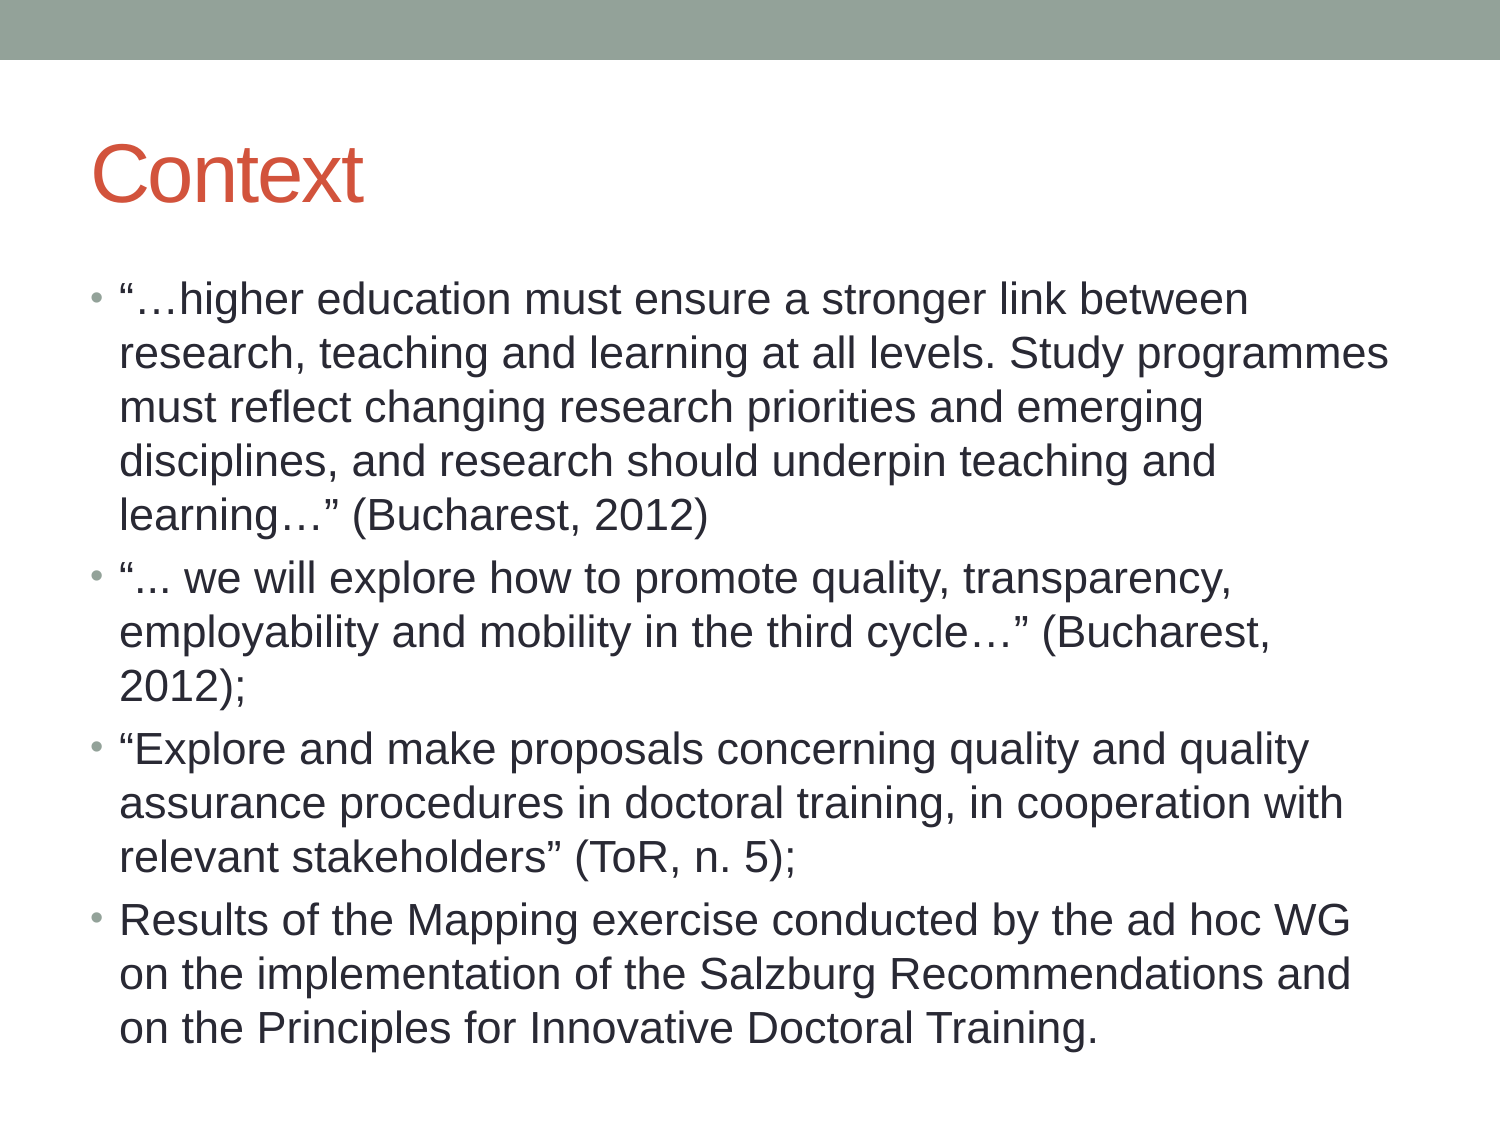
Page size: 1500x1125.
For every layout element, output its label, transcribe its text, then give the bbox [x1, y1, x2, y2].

list “…higher education must ensure a stronger link between research, teaching and learning at all levels. Study programmes must reflect changing research priorities and emerging disciplines, and research should underpin teaching and learning…” (Bucharest, 2012) “... we will explore how to promote quality, transparency, employability and mobility in the third cycle…” (Bucharest, 2012); “Explore and make proposals concerning quality and quality assurance procedures in doctoral training, in cooperation with relevant stakeholders” (ToR, n. 5); Results of the Mapping exercise conducted by the ad hoc WG on the implementation of the Salzburg Recommendations and on the Principles for Innovative Doctoral Training. [75, 262, 1425, 1063]
title Context [75, 87, 1425, 250]
